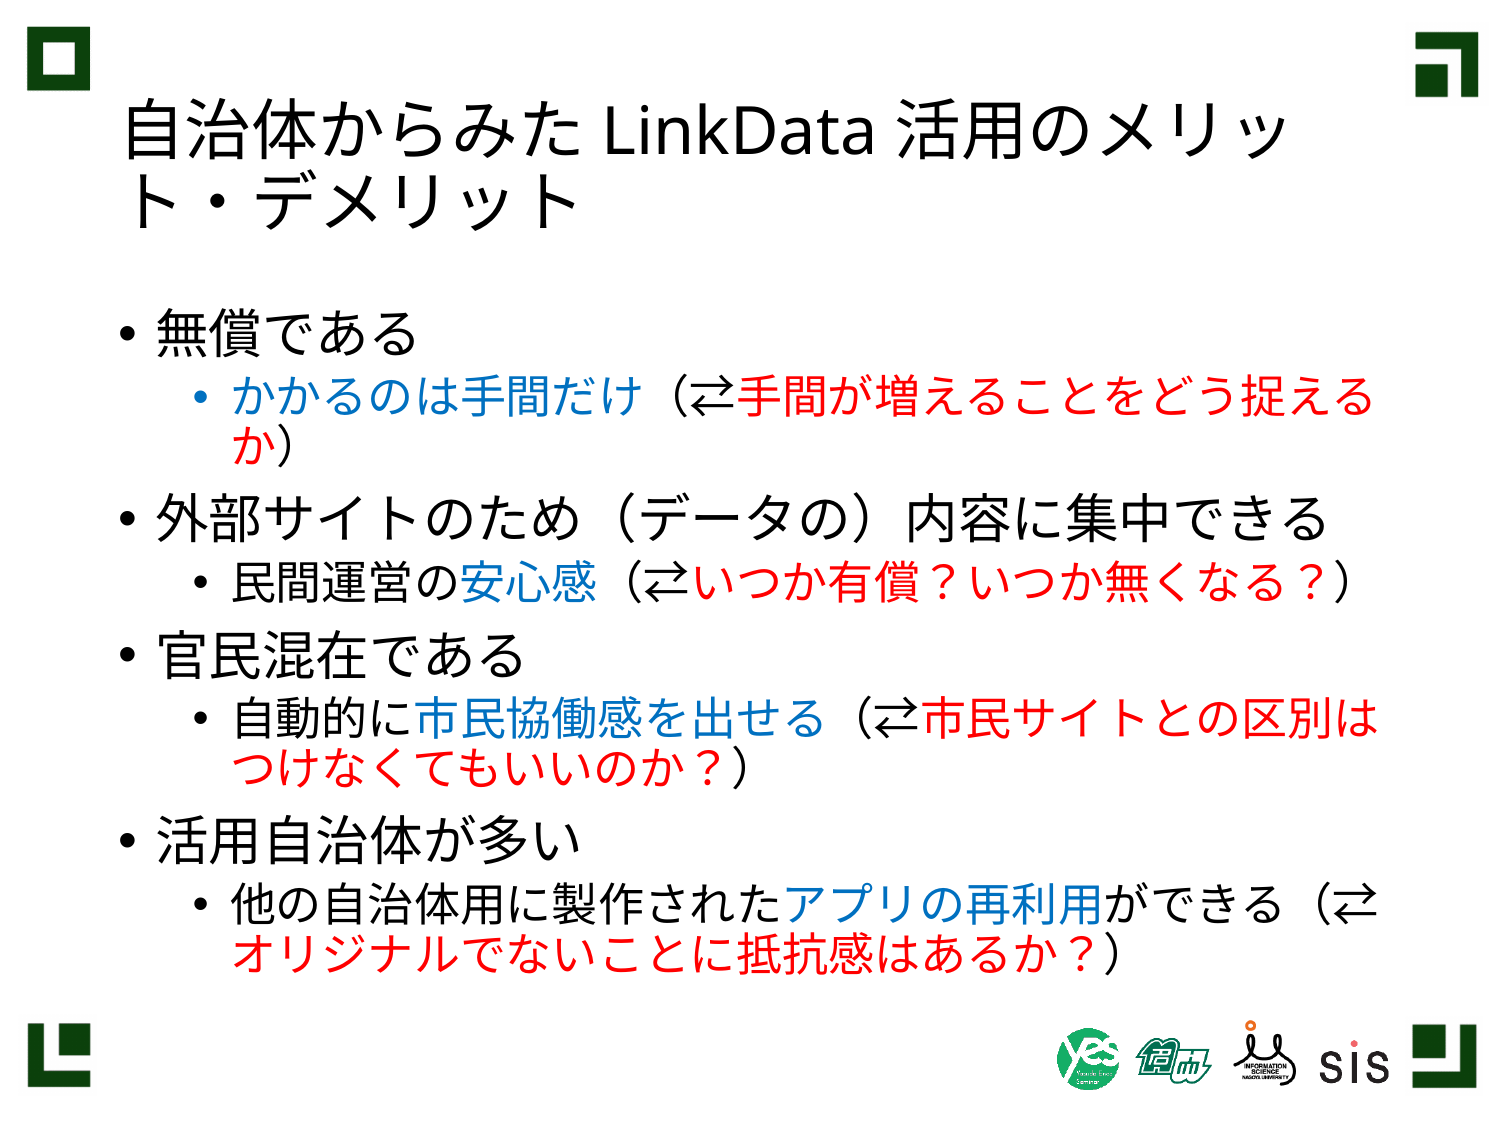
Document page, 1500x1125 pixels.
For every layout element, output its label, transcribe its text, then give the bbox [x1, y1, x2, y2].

picture [1406, 1017, 1483, 1095]
picture [1133, 1035, 1214, 1086]
picture [1406, 23, 1489, 106]
picture [19, 1015, 96, 1095]
picture [1233, 1020, 1296, 1086]
picture [1315, 1037, 1393, 1086]
list 無償である かかるのは手間だけ（⇄手間が増えることをどう捉えるか） 外部サイトのため（データの）内容に集中できる 民間運営の安心感（⇄いつか有償？いつか無くなる？） 官民混在である 自動的に市民協働感を出せる（⇄市民サイトとの区別はつけなくてもいいのか？） 活用自治体が多い 他の自治体用に製作されたアプリの再利用ができる（⇄オリジナルでないことに抵抗感はあるか？） [103, 299, 1397, 1014]
picture [1057, 1028, 1119, 1090]
title 自治体からみたLinkData活用のメリット・デメリット [103, 59, 1397, 278]
picture [21, 22, 96, 95]
